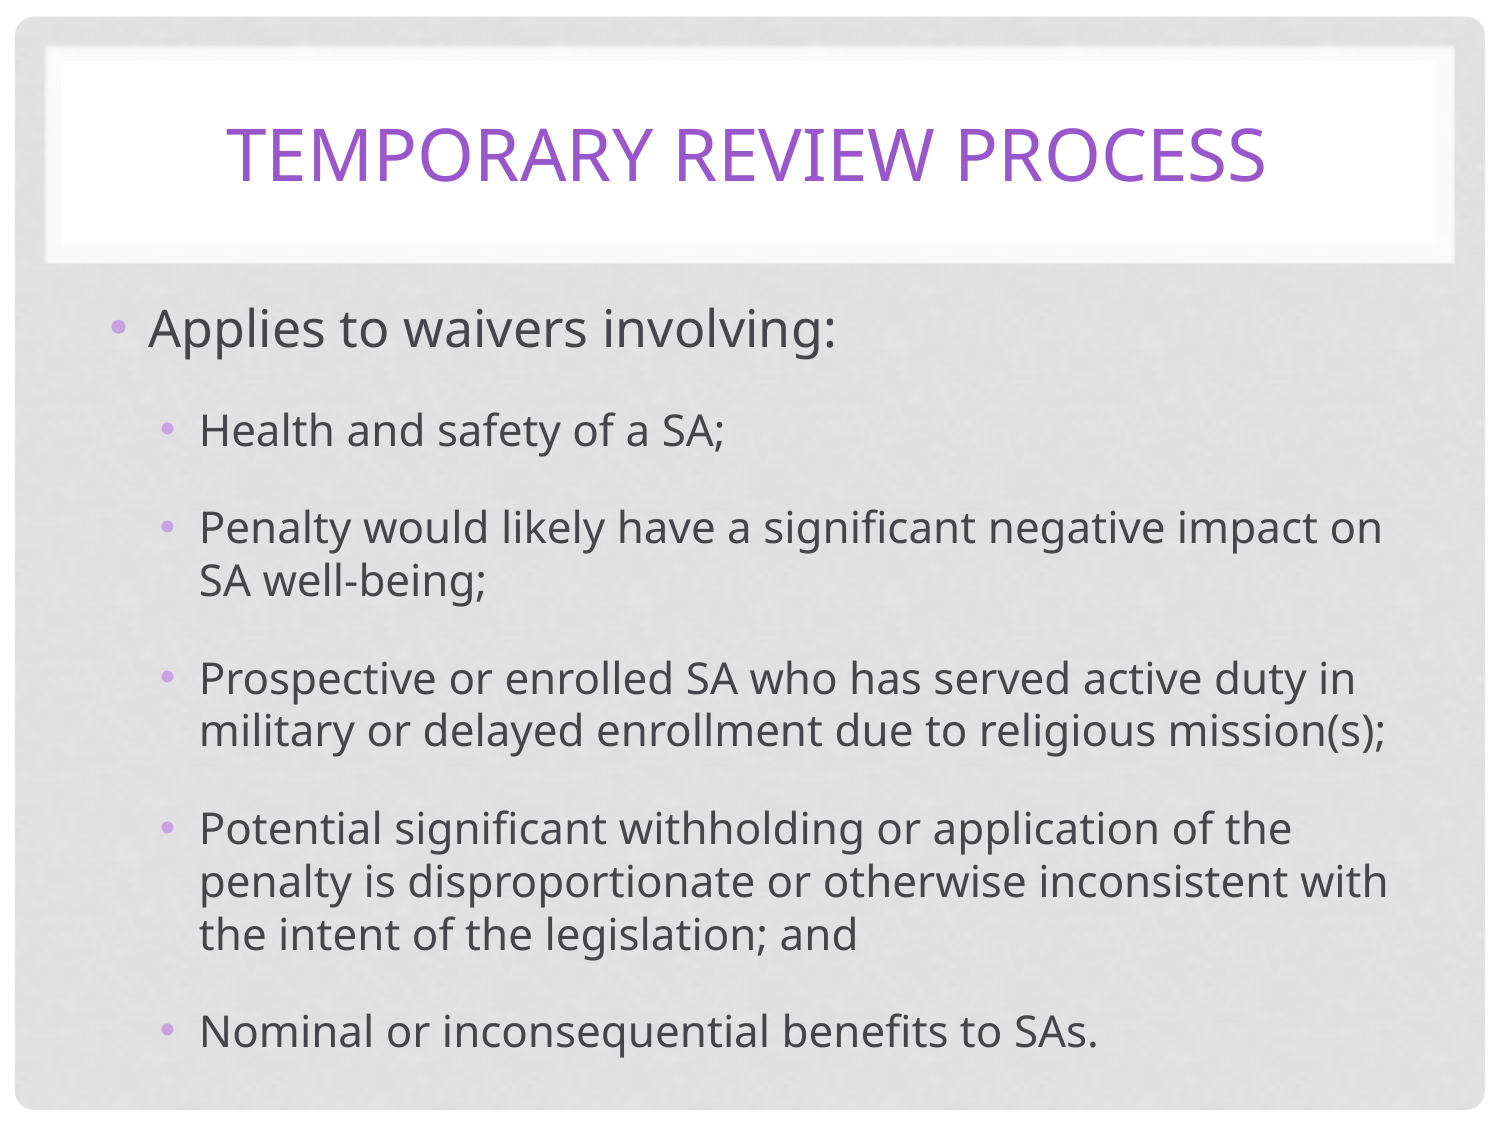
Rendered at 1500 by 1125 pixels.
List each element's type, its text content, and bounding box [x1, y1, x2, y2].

title Temporary review process [69, 66, 1425, 238]
list Applies to waivers involving: Health and safety of a SA; Penalty would likely have a significant negative impact on SA well-being; Prospective or enrolled SA who has served active duty in military or delayed enrollment due to religious mission(s); Potential significant withholding or application of the penalty is disproportionate or otherwise inconsistent with the intent of the legislation; and Nominal or inconsequential benefits to SAs. [75, 287, 1425, 1075]
